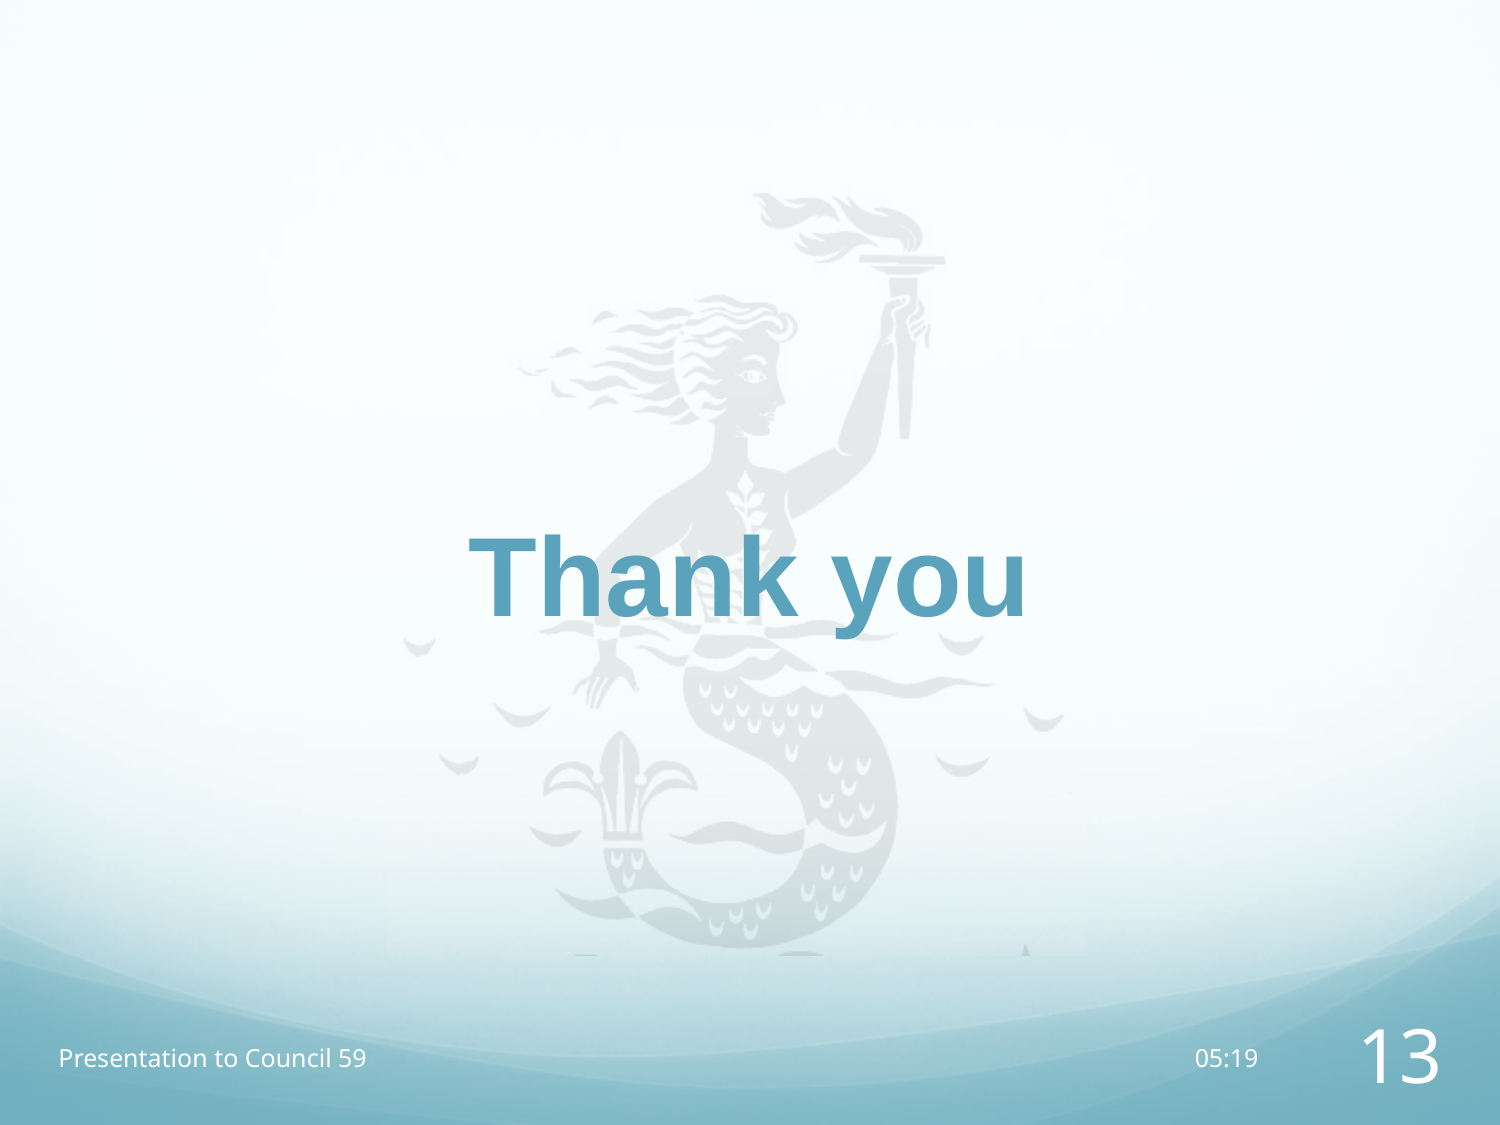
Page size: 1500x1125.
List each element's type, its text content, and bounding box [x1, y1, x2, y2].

slide_number 13 [1295, 1029, 1459, 1090]
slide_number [923, 1029, 1274, 1090]
list Thank you [90, 213, 1410, 926]
footer Presentation to Council 59 [43, 1029, 838, 1090]
